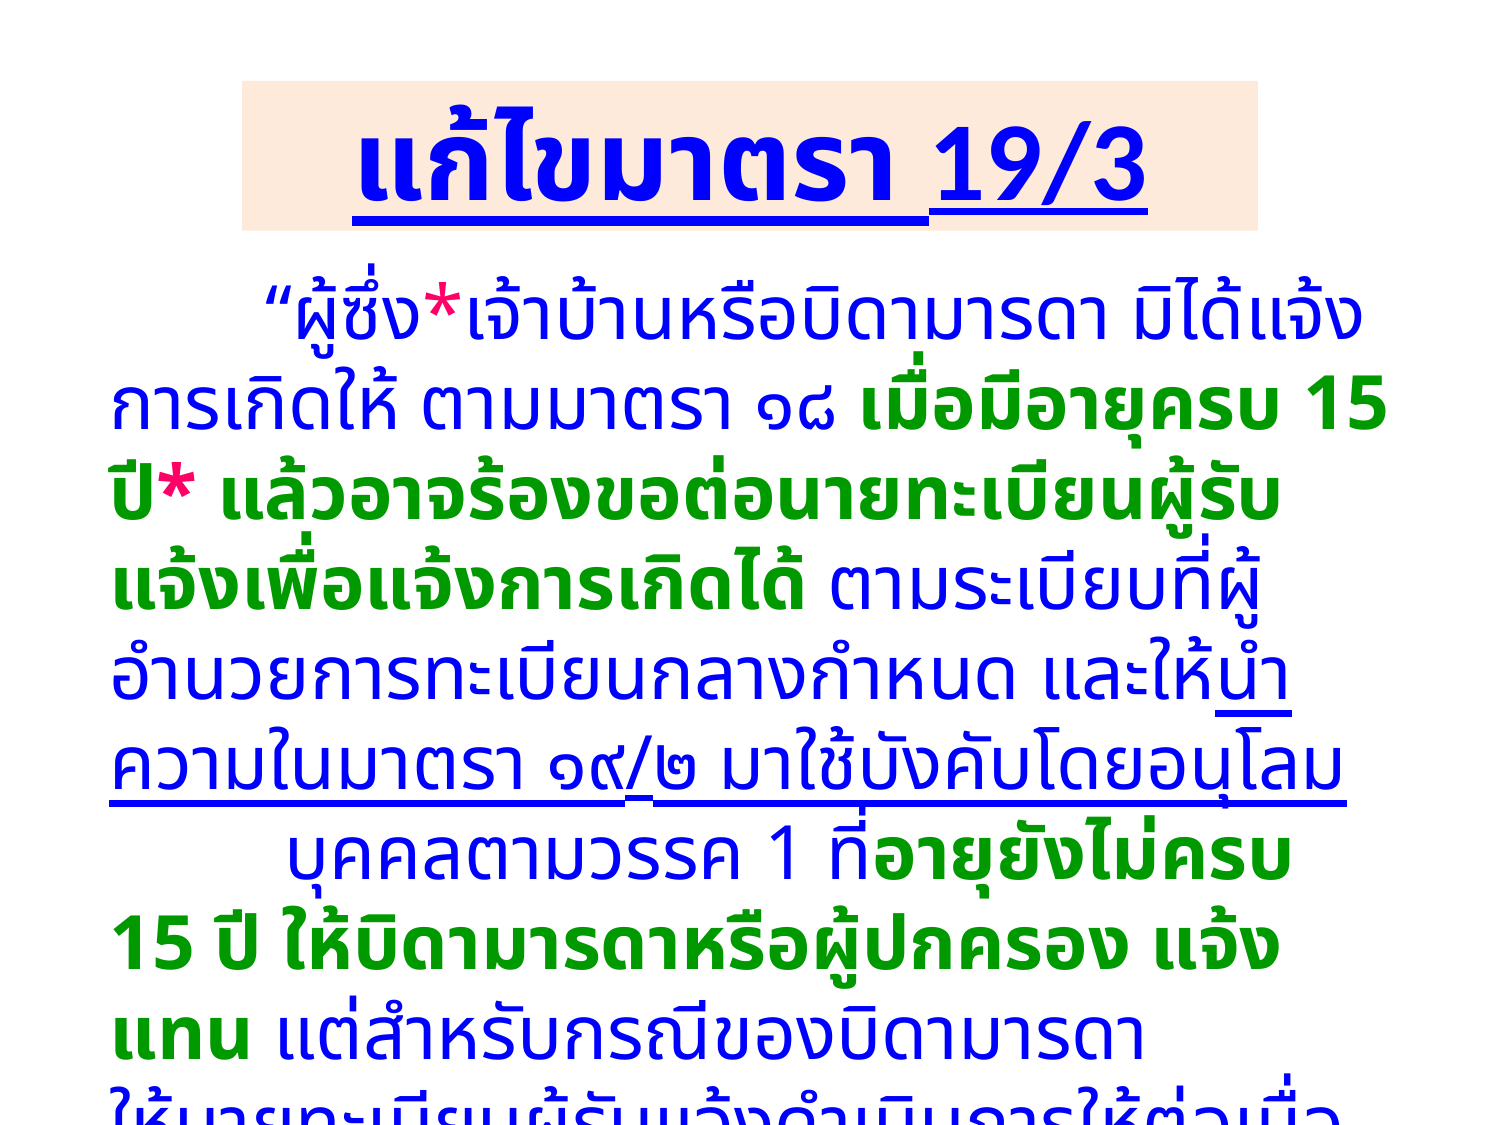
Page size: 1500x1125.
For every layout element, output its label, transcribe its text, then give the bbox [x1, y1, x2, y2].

text_box แก้ไขมาตรา 19/3 [242, 80, 1258, 231]
text_box “ผู้ซึ่ง*เจ้าบ้านหรือบิดามารดา มิได้แจ้งการเกิดให้ ตามมาตรา ๑๘ เมื่อมีอายุครบ 15 ปี* แล้วอาจร้องขอต่อนายทะเบียนผู้รับแจ้งเพื่อแจ้งการเกิดได้ ตามระเบียบที่ผู้อำนวยการทะเบียนกลางกำหนด และให้นำความในมาตรา ๑๙/๒ มาใช้บังคับโดยอนุโลม บุคคลตามวรรค 1 ที่อายุยังไม่ครบ 15 ปี ให้บิดามารดาหรือผู้ปกครอง แจ้งแทน แต่สำหรับกรณีของบิดามารดา ให้นายทะเบียนผู้รับแจ้งดำเนินการให้ต่อเมื่อ ได้เสียค่าธรรมเนียมการแจ้งเมื่อพ้นกำหนดเวลาแล้ว” [94, 257, 1406, 1125]
